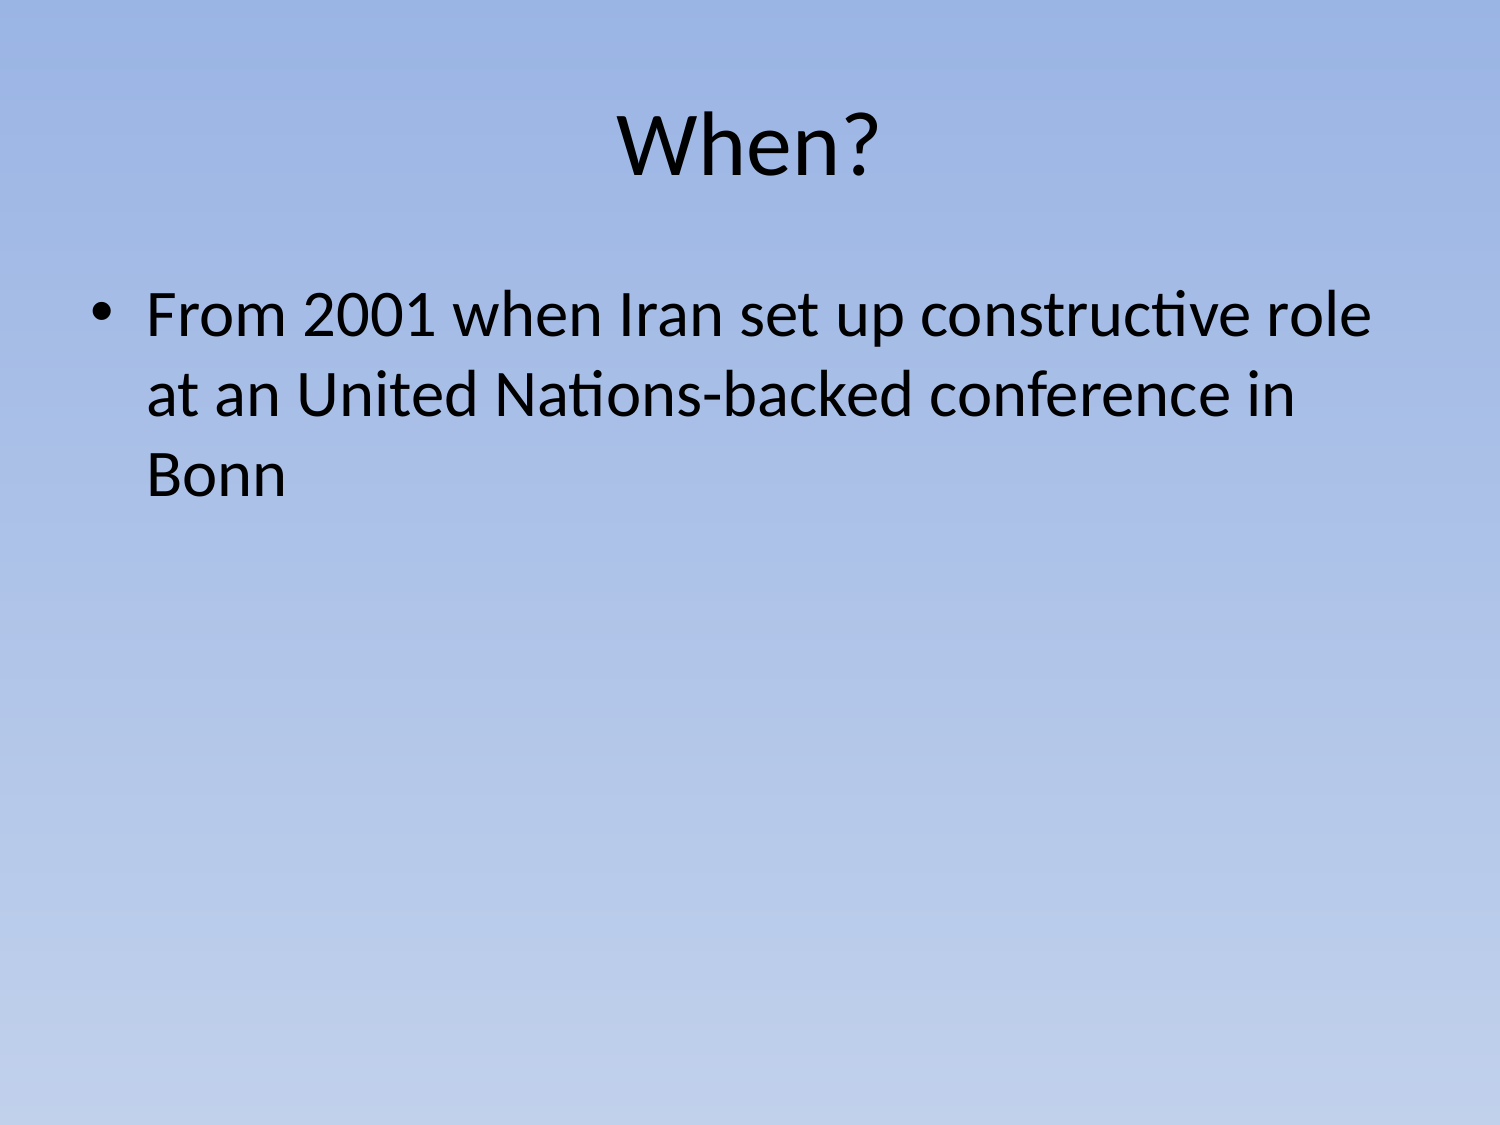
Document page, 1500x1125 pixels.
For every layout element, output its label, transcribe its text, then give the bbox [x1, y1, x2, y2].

list From 2001 when Iran set up constructive role at an United Nations-backed conference in Bonn [75, 262, 1425, 1005]
title When? [75, 45, 1425, 233]
